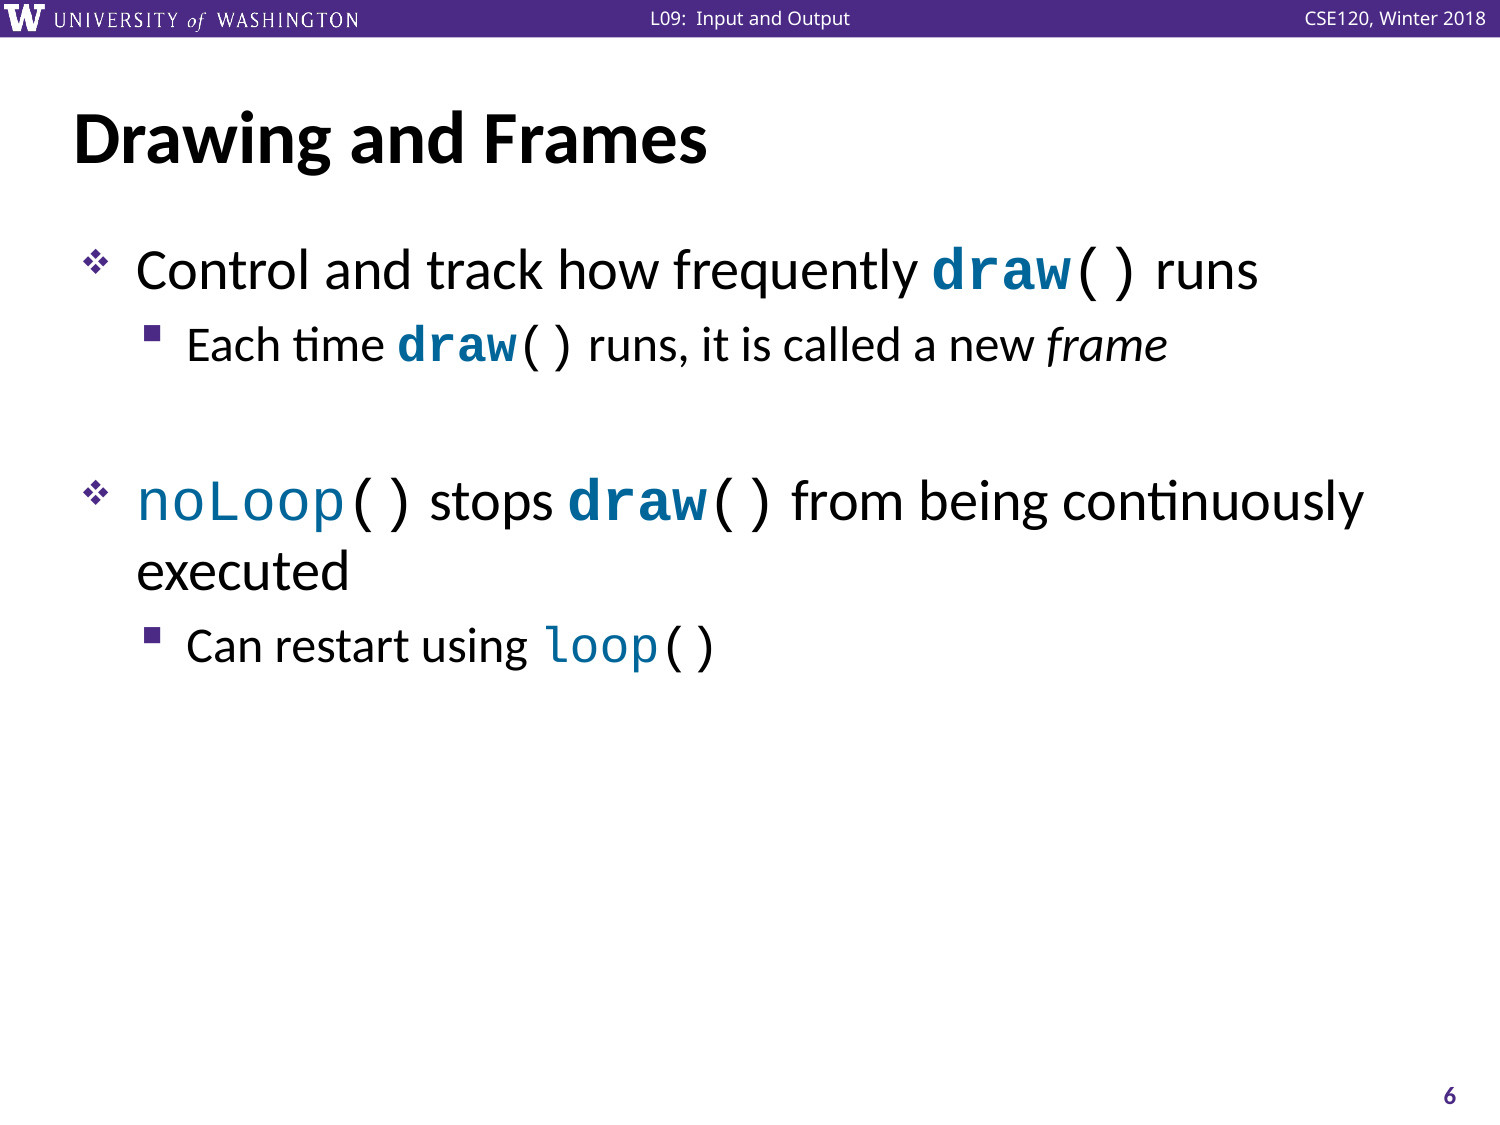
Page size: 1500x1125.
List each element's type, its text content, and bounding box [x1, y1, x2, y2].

title Drawing and Frames [58, 71, 1438, 197]
slide_number 6 [1400, 1065, 1500, 1125]
list Control and track how frequently draw() runs Each time draw() runs, it is called a new frame noLoop() stops draw() from being continuously executed Can restart using loop() [64, 223, 1438, 1040]
picture [4, 4, 358, 32]
